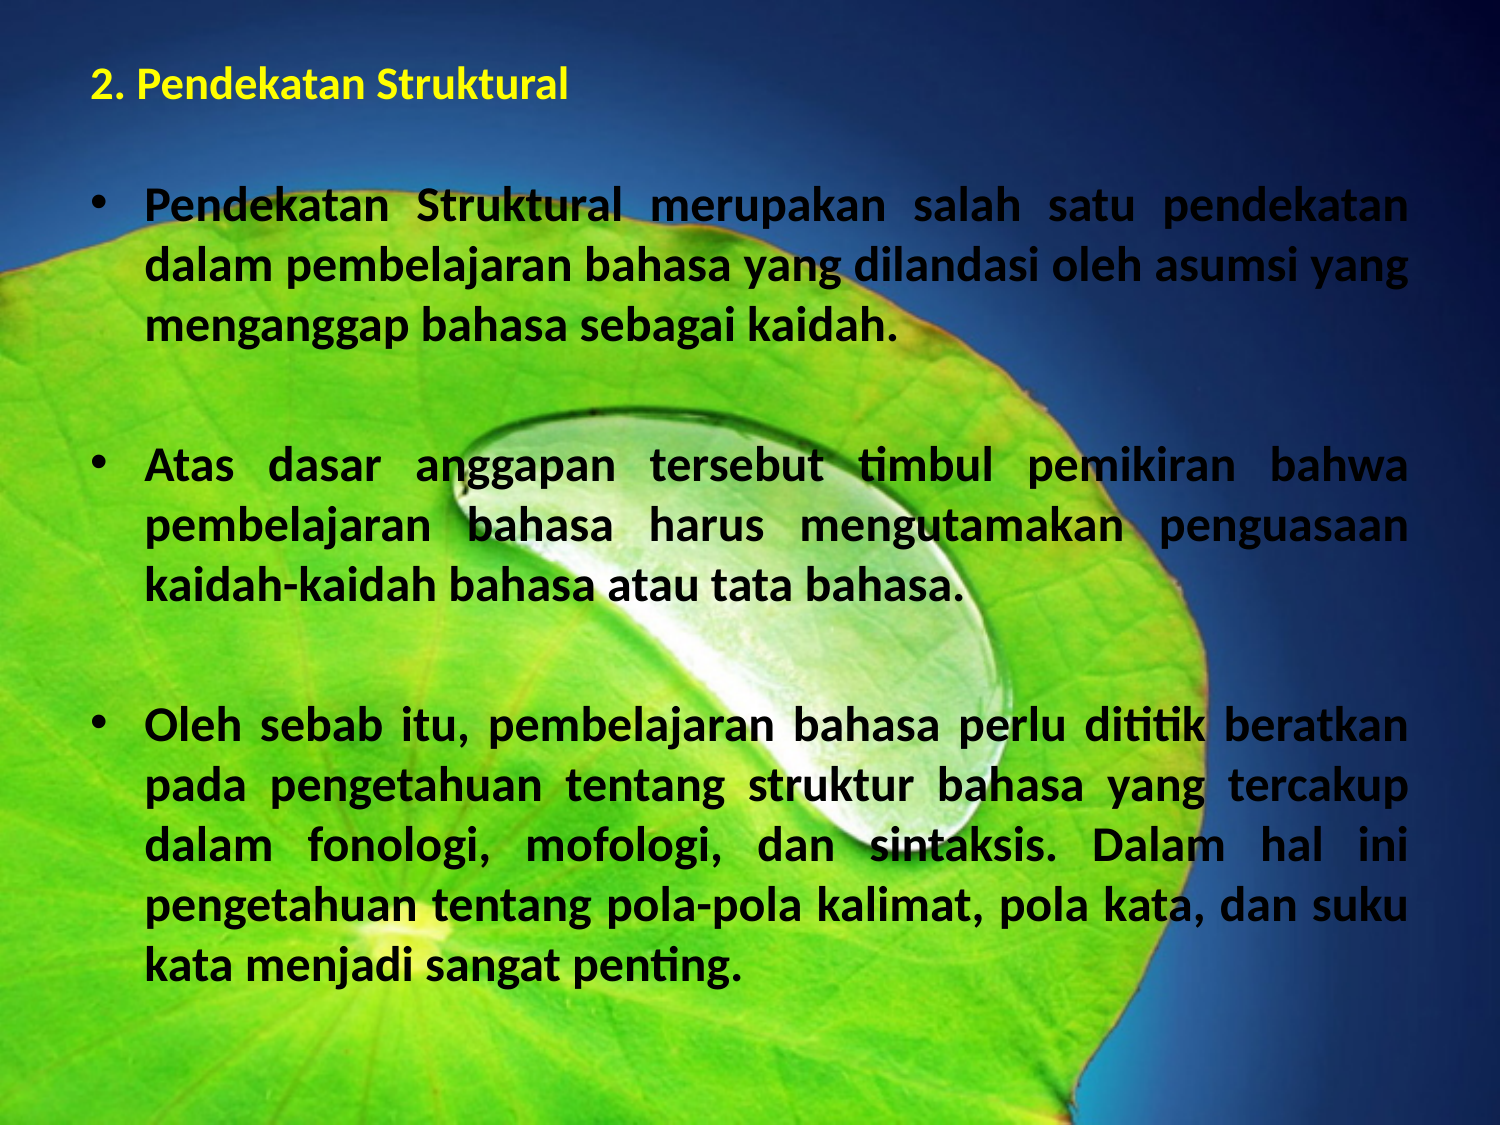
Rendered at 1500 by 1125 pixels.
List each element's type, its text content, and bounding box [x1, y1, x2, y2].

picture [0, 0, 1500, 1125]
title 2. Pendekatan Struktural [75, 45, 1425, 118]
list Pendekatan Struktural merupakan salah satu pendekatan dalam pembelajaran bahasa yang dilandasi oleh asumsi yang menganggap bahasa sebagai kaidah. Atas dasar anggapan tersebut timbul pemikiran bahwa pembelajaran bahasa harus mengutamakan penguasaan kaidah-kaidah bahasa atau tata bahasa. Oleh sebab itu, pembelajaran bahasa perlu dititik beratkan pada pengetahuan tentang struktur bahasa yang tercakup dalam fonologi, mofologi, dan sintaksis. Dalam hal ini pengetahuan tentang pola-pola kalimat, pola kata, dan suku kata menjadi sangat penting. [75, 164, 1425, 1005]
